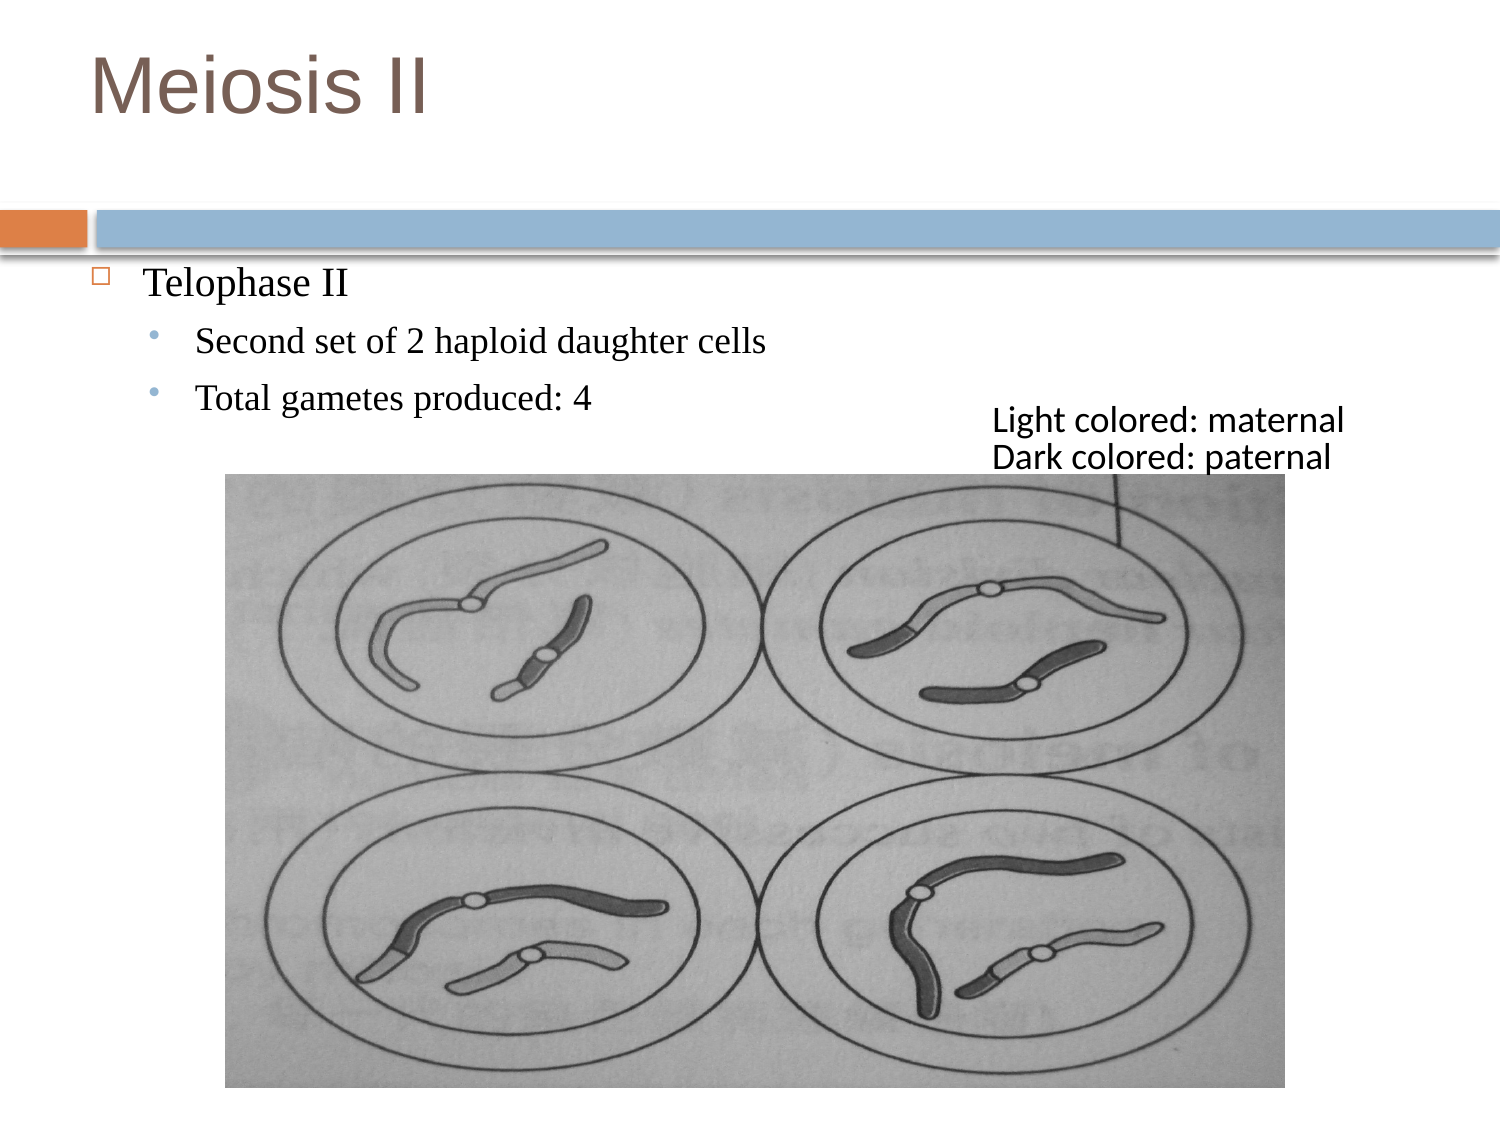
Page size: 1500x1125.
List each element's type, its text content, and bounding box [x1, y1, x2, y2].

title Meiosis II [75, 24, 1425, 138]
list Telophase II Second set of 2 haploid daughter cells Total gametes produced: 4 [75, 182, 1425, 925]
picture [224, 474, 1286, 1088]
text_box Dark colored: paternal [977, 424, 1348, 485]
text_box Light colored: maternal [977, 387, 1361, 448]
